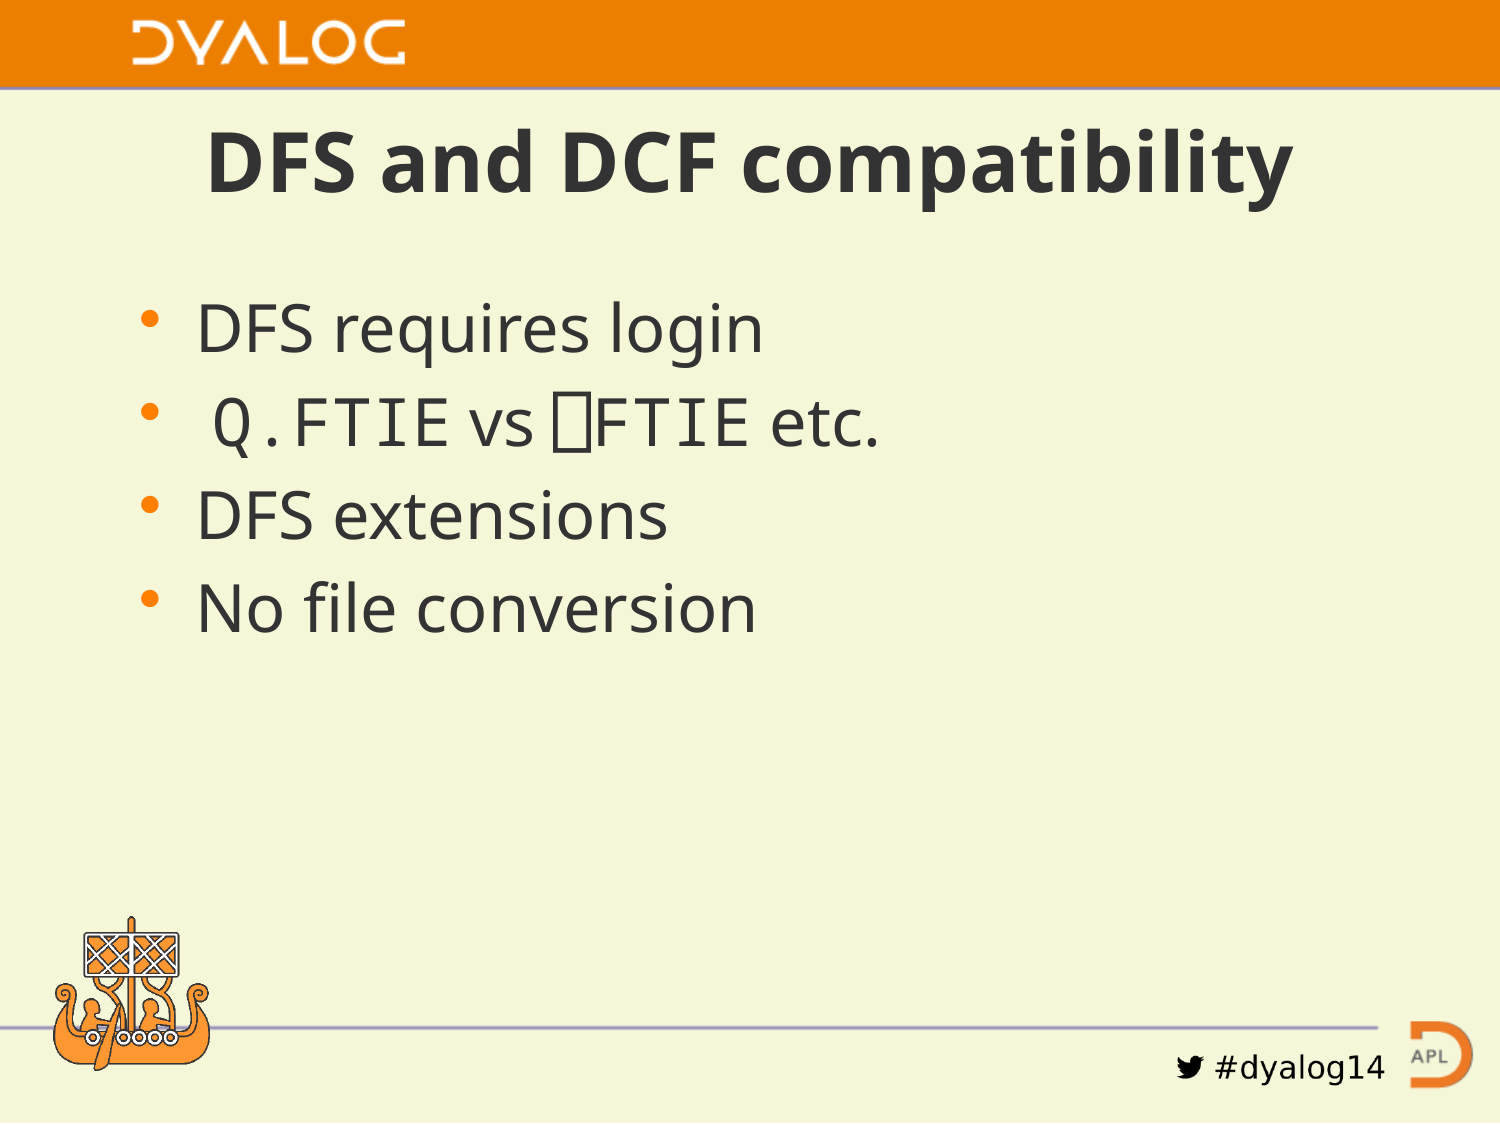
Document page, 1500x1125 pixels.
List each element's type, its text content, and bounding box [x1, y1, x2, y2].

title DFS and DCF compatibility [123, 101, 1376, 254]
picture [0, 0, 1500, 1123]
list DFS requires login Q.FTIE vs ⎕FTIE etc. DFS extensions No file conversion [123, 278, 1376, 917]
